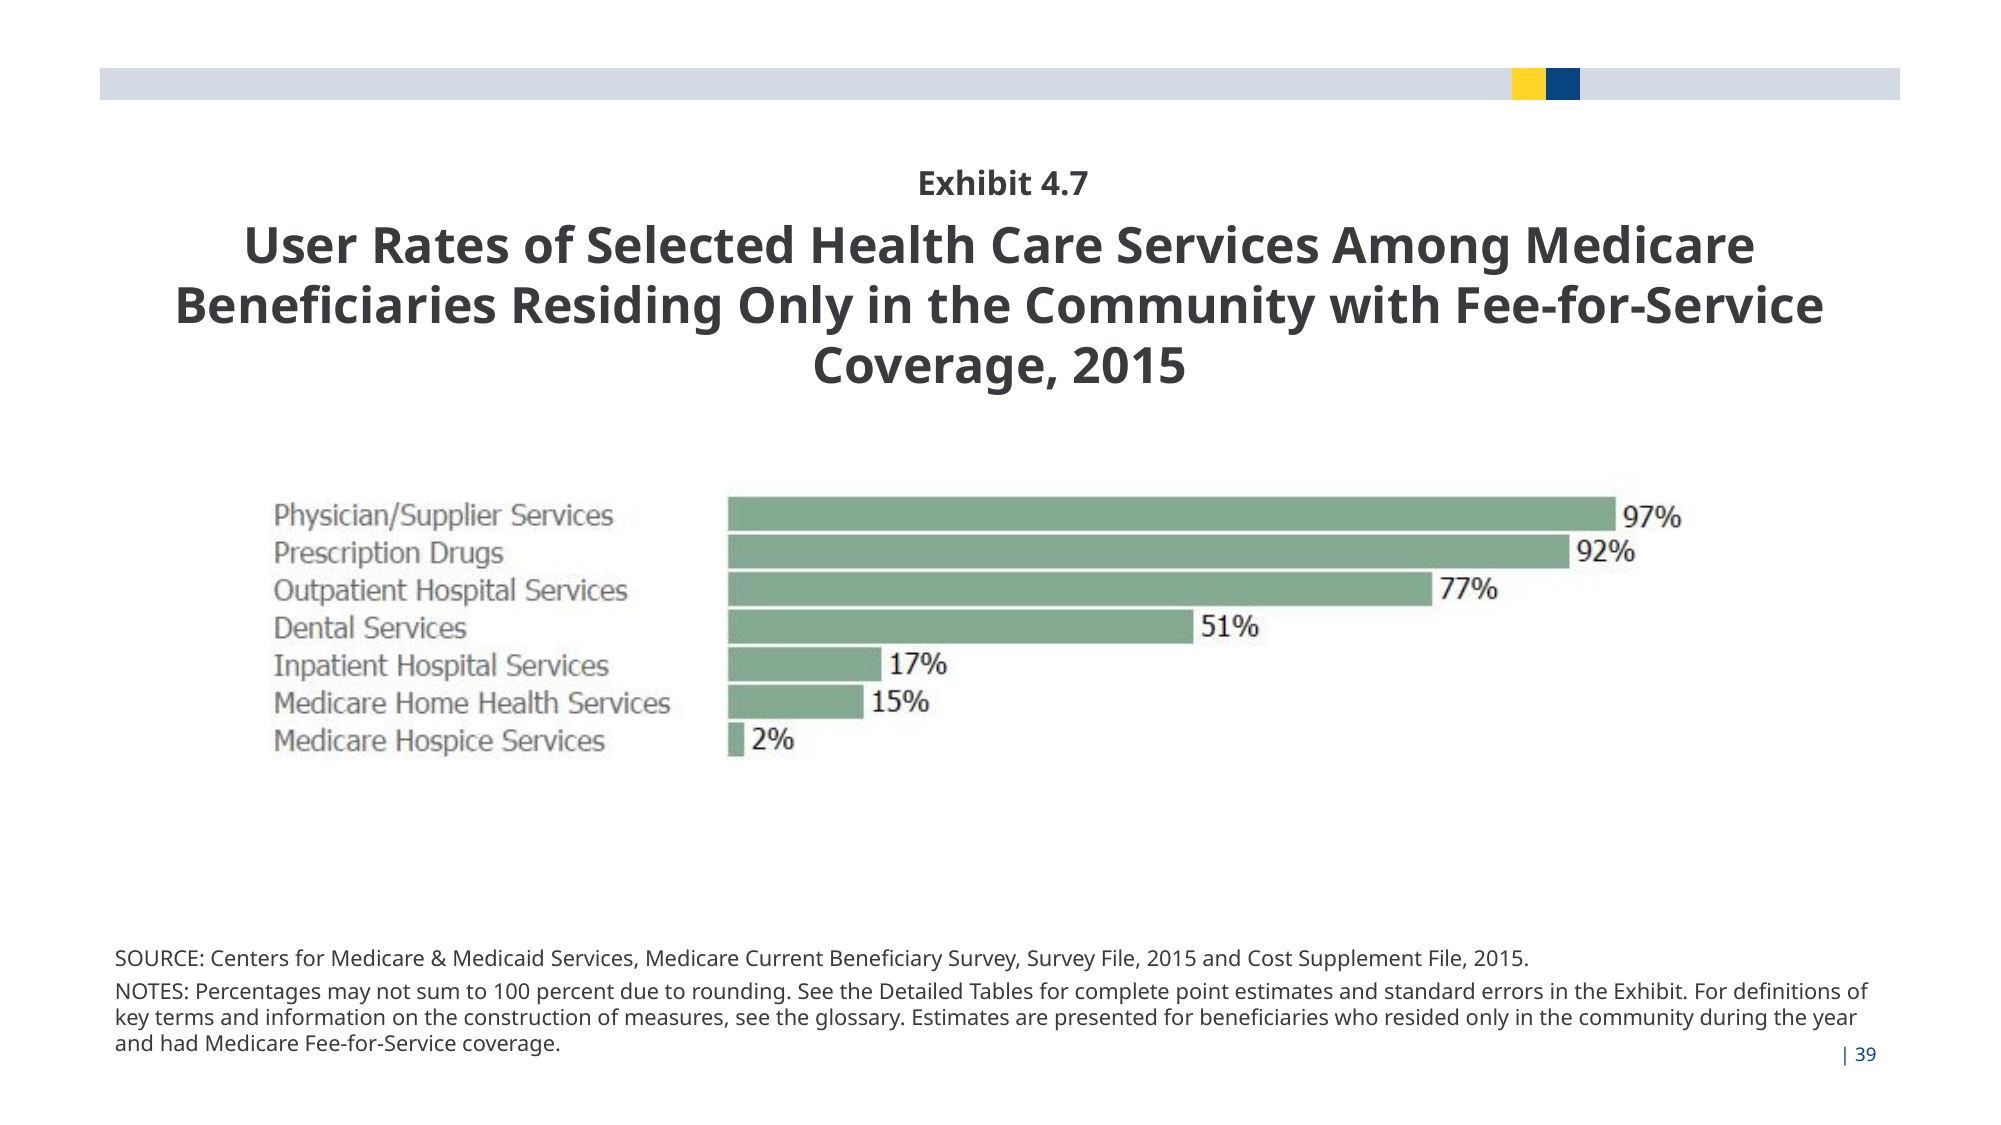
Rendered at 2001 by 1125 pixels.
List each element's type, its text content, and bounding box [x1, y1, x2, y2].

list User Rates of Selected Health Care Services Among Medicare Beneficiaries Residing Only in the Community with Fee-for-Service Coverage, 2015 [99, 213, 1900, 300]
title Exhibit 4.7 [99, 154, 1900, 213]
picture [242, 474, 1758, 832]
list SOURCE: Centers for Medicare & Medicaid Services, Medicare Current Beneficiary Survey, Survey File, 2015 and Cost Supplement File, 2015. NOTES: Percentages may not sum to 100 percent due to rounding. See the Detailed Tables for complete point estimates and standard errors in the Exhibit. For definitions of key terms and information on the construction of measures, see the glossary. Estimates are presented for beneficiaries who resided only in the community during the year and had Medicare Fee-for-Service coverage. [99, 937, 1900, 997]
